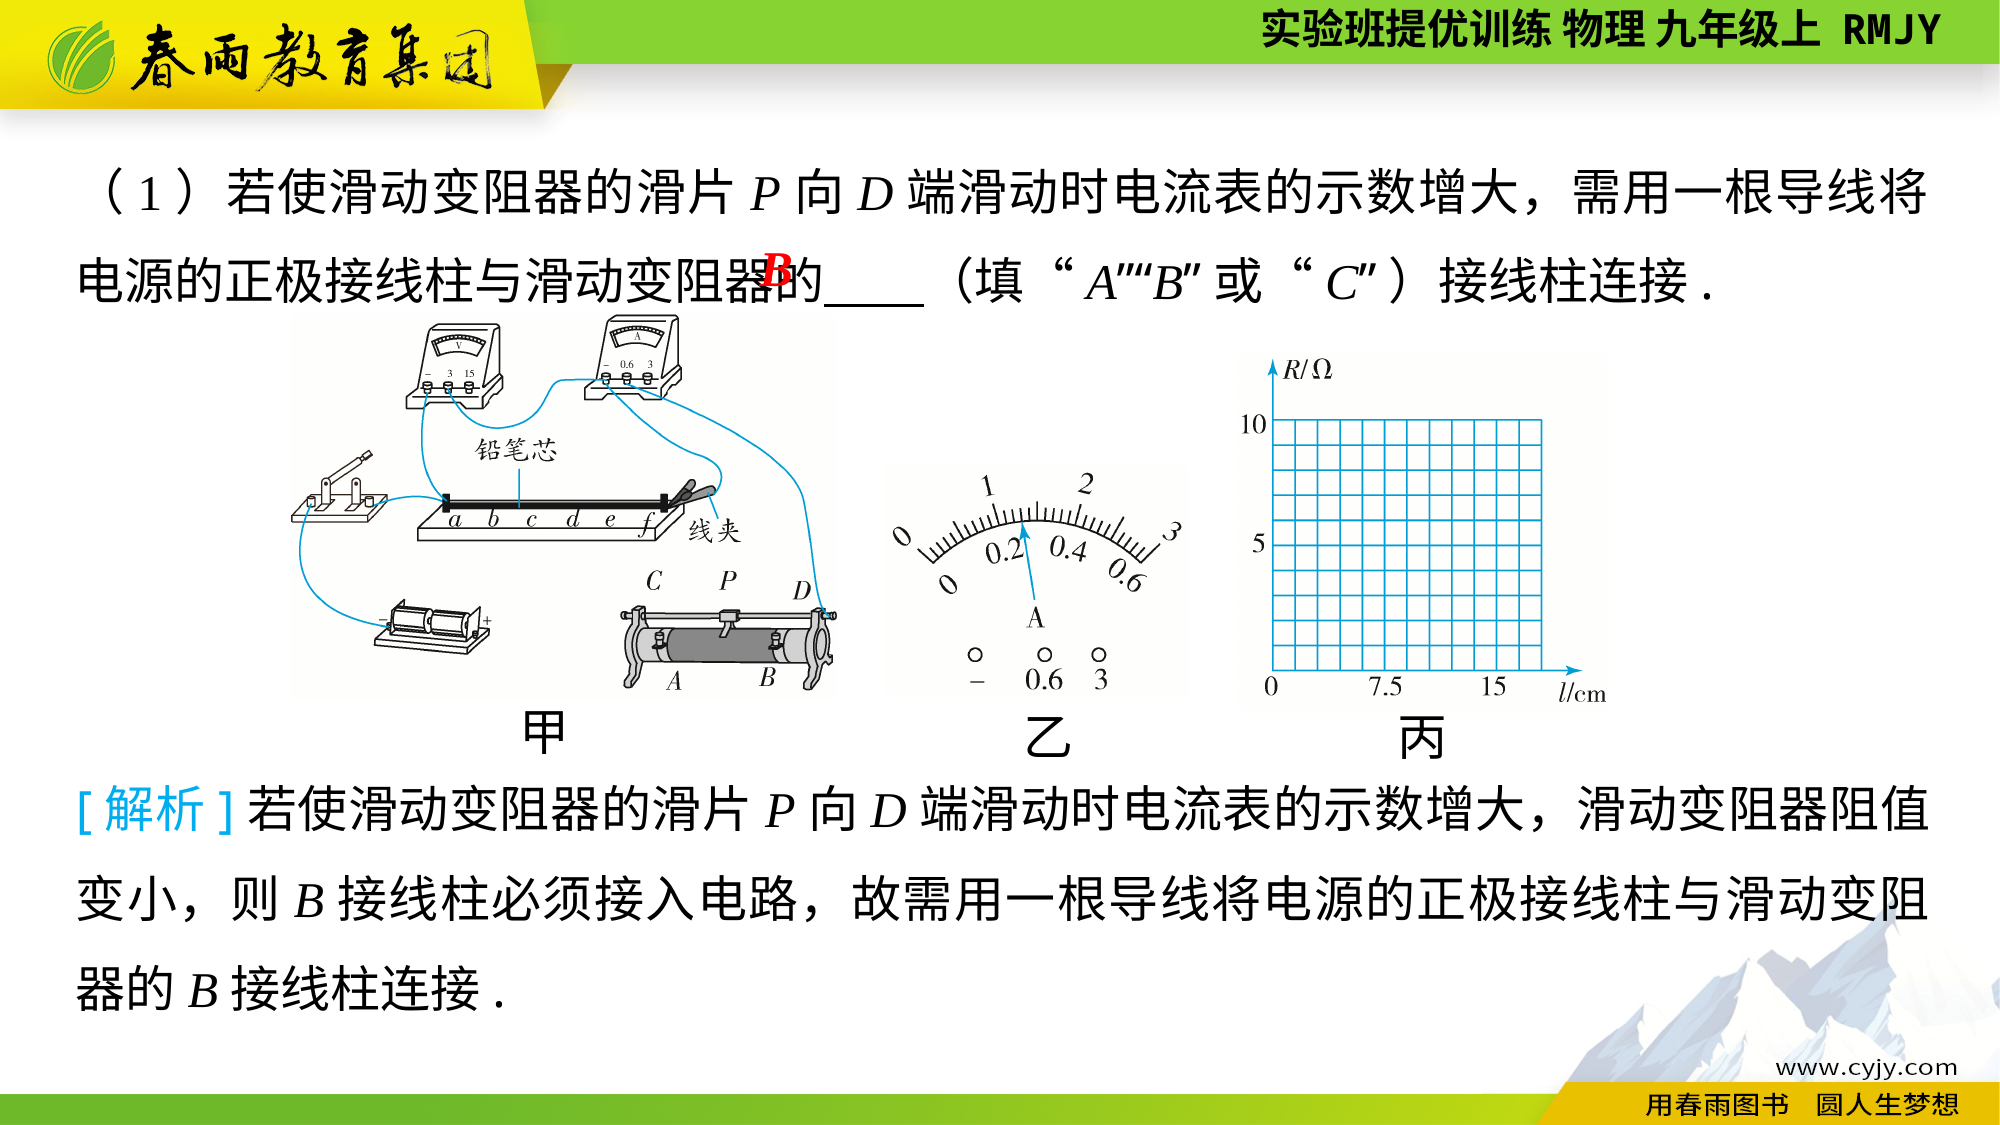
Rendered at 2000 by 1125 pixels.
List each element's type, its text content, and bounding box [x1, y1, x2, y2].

list （1）若使滑动变阻器的滑片P向D端滑动时电流表的示数增大，需用一根导线将电源的正极接线柱与滑动变阻器的 （填“A”“B”或“C”）接线柱连接. [59, 122, 1944, 308]
text_box 乙 [1008, 706, 1089, 739]
text_box B [744, 229, 808, 304]
picture [0, 0, 2000, 1125]
text_box [解析]若使滑动变阻器的滑片P向D端滑动时电流表的示数增大，滑动变阻器阻值变小，则B接线柱必须接入电路，故需用一根导线将电源的正极接线柱与滑动变阻器的B接线柱连接. [60, 739, 1945, 1025]
text_box 甲 [504, 707, 585, 739]
text_box 丙 [1382, 719, 1463, 739]
